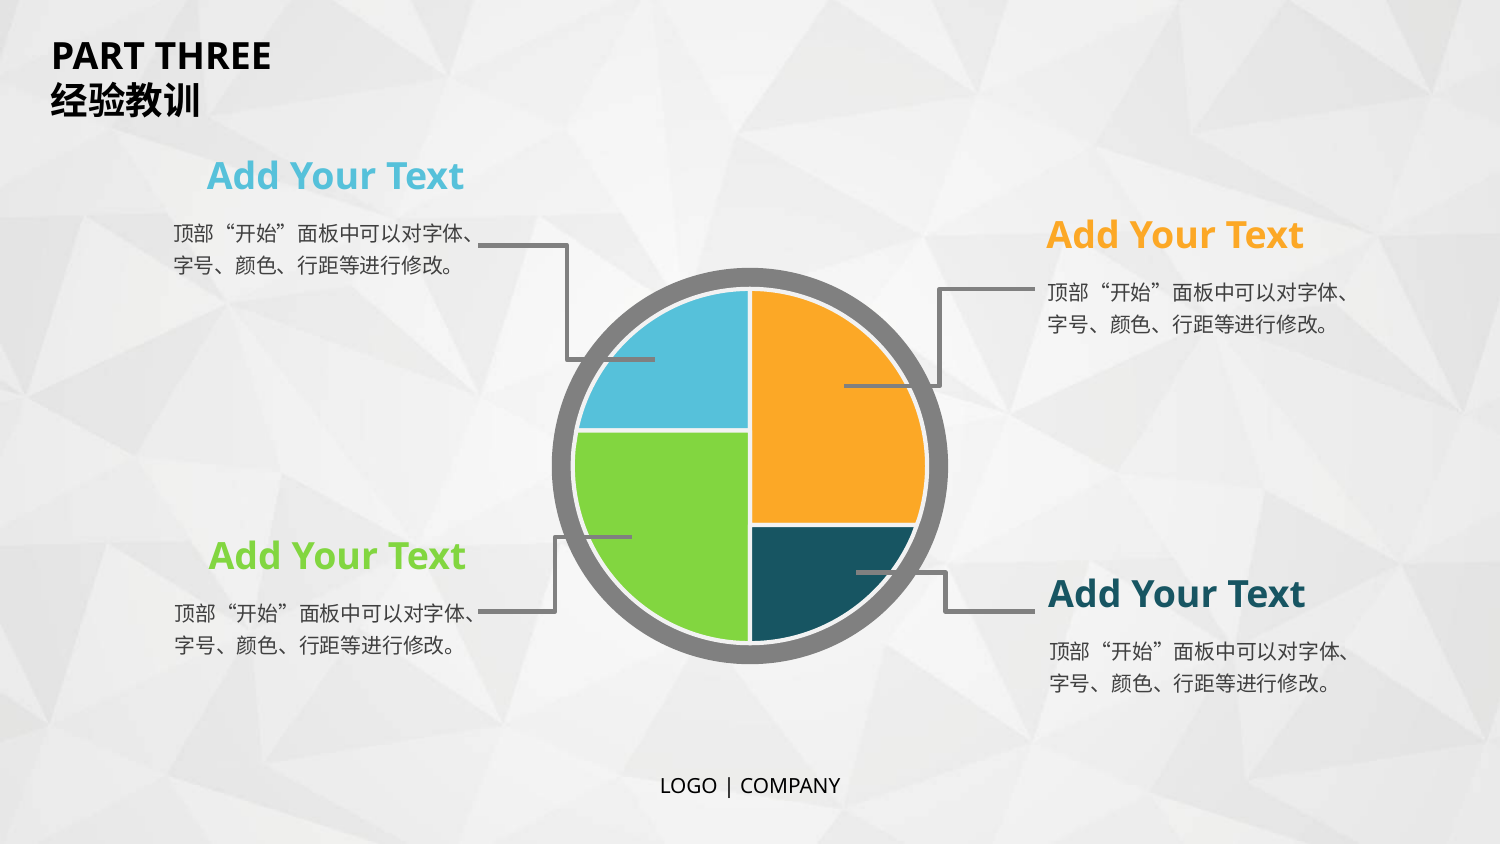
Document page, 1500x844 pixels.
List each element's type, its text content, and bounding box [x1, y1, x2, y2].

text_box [143, 524, 481, 666]
text_box [932, 398, 944, 534]
text_box LOGO | COMPANY [644, 765, 856, 806]
text_box [694, 652, 806, 661]
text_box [1034, 562, 1369, 704]
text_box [1032, 203, 1368, 345]
text_box [555, 401, 567, 531]
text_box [485, 536, 632, 612]
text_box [855, 572, 1029, 612]
text_box PART THREE 经验教训 [36, 24, 296, 130]
text_box [675, 271, 825, 287]
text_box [572, 288, 928, 644]
picture [0, 0, 1500, 844]
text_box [477, 245, 656, 360]
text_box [844, 288, 1035, 387]
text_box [143, 144, 479, 286]
